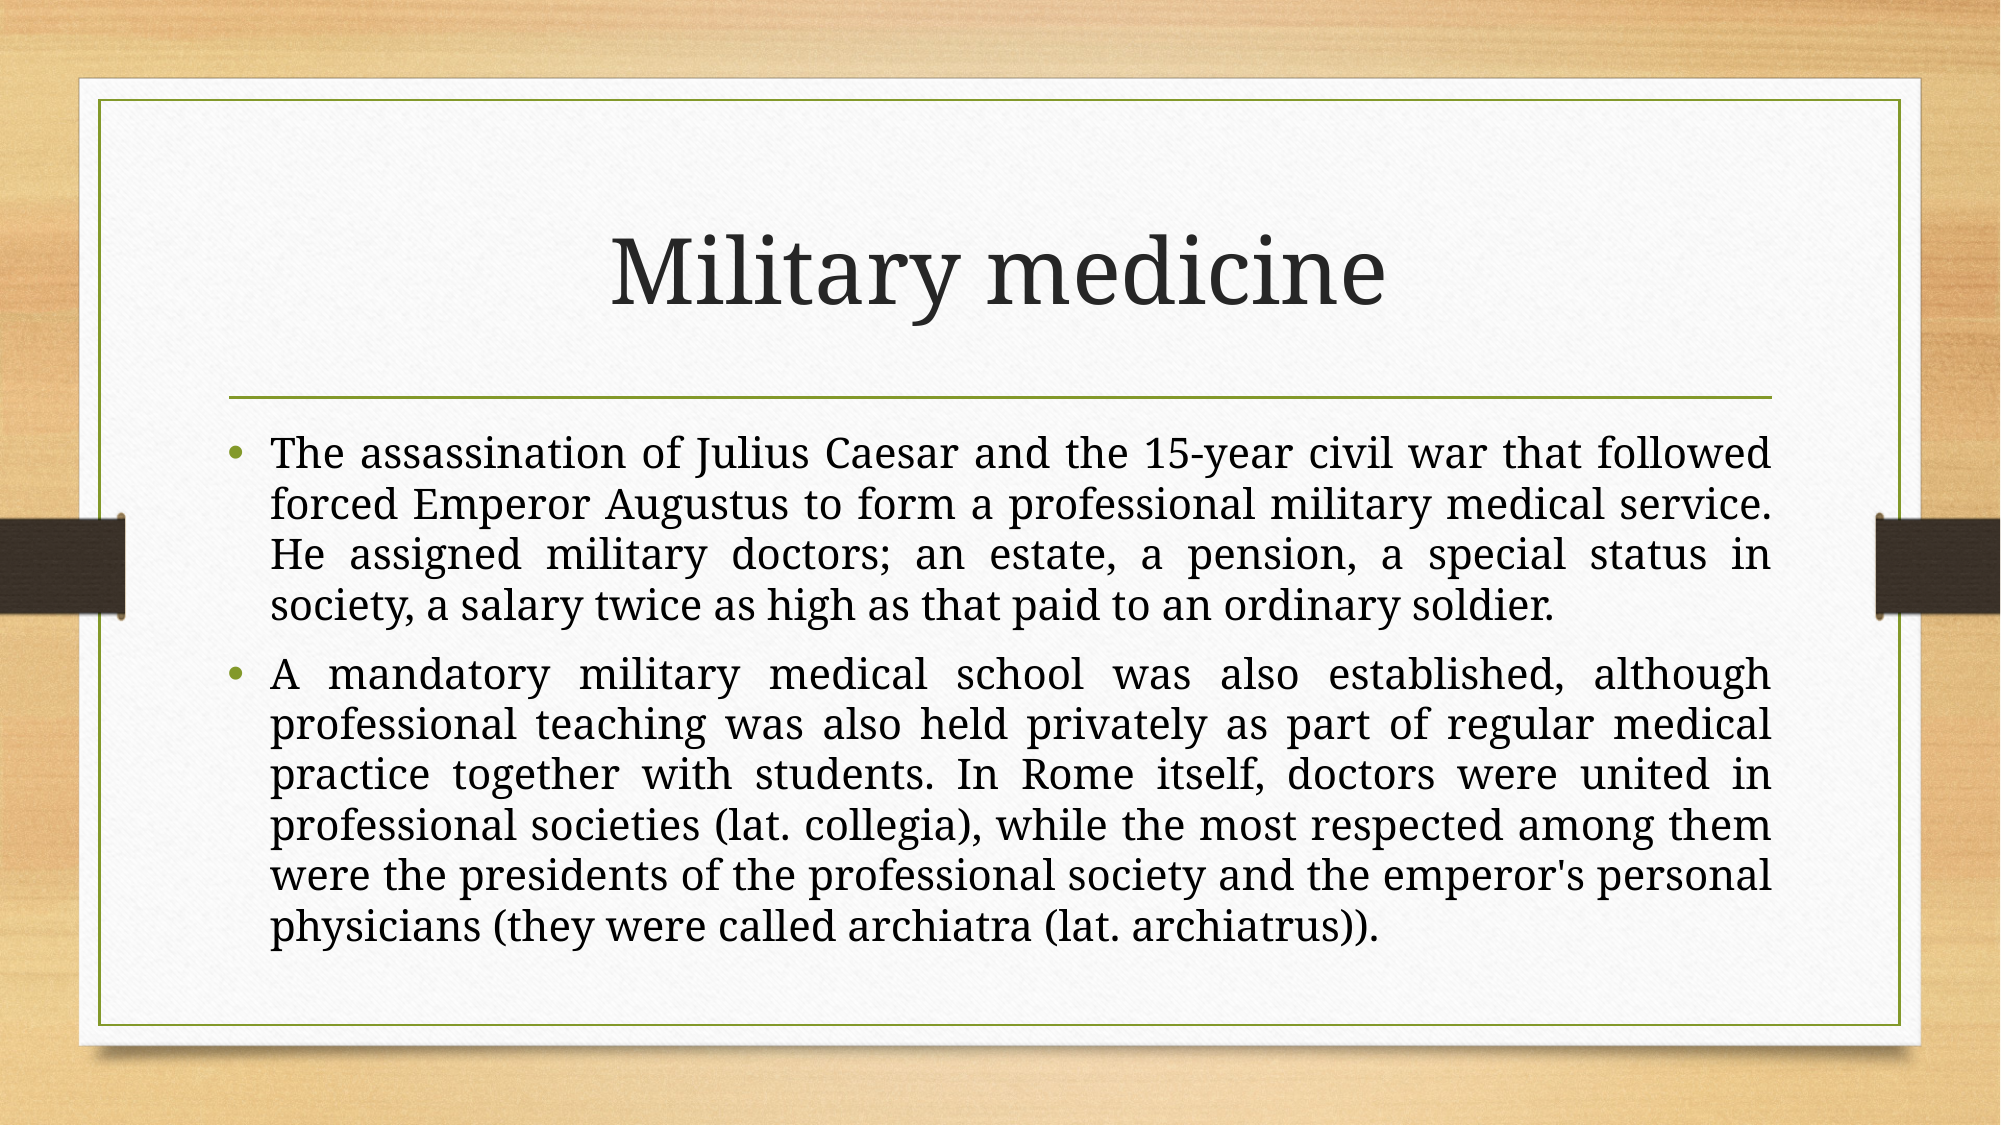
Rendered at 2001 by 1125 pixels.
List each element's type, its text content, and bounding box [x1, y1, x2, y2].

title Military medicine [212, 161, 1788, 375]
list The assassination of Julius Caesar and the 15-year civil war that followed forced Emperor Augustus to form a professional military medical service. He assigned military doctors; an estate, a pension, a special status in society, a salary twice as high as that paid to an ordinary soldier. A mandatory military medical school was also established, although professional teaching was also held privately as part of regular medical practice together with students. In Rome itself, doctors were united in professional societies (lat. collegia), while the most respected among them were the presidents of the professional society and the emperor's personal physicians (they were called archiatra (lat. archiatrus)). [212, 419, 1788, 964]
picture [0, 0, 2001, 1125]
